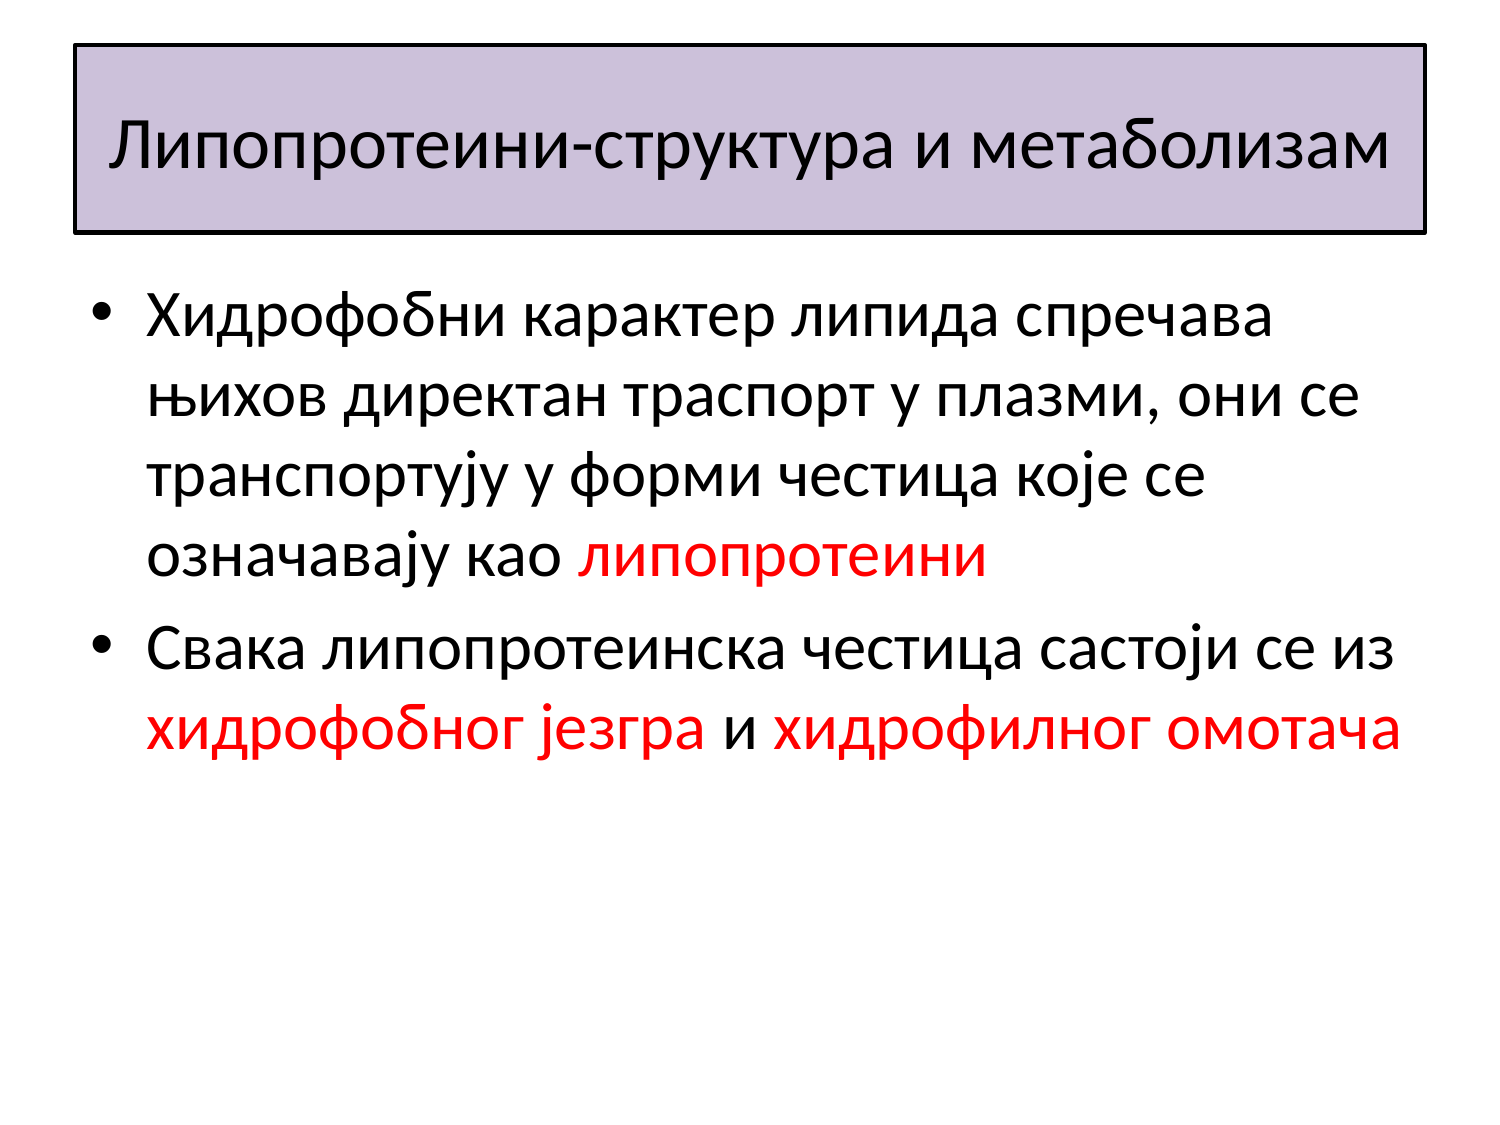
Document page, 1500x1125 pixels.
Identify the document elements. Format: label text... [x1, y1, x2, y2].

list Хидрофобни карактер липида спречава њихов директан траспорт у плазми, они се транспортују у форми честица које се означавају као липопротеини Свака липопротеинска честица састоји се из хидрофобног језгра и хидрофилног омотача [75, 262, 1425, 1005]
title Липопротеини-структура и метаболизам [73, 43, 1427, 235]
